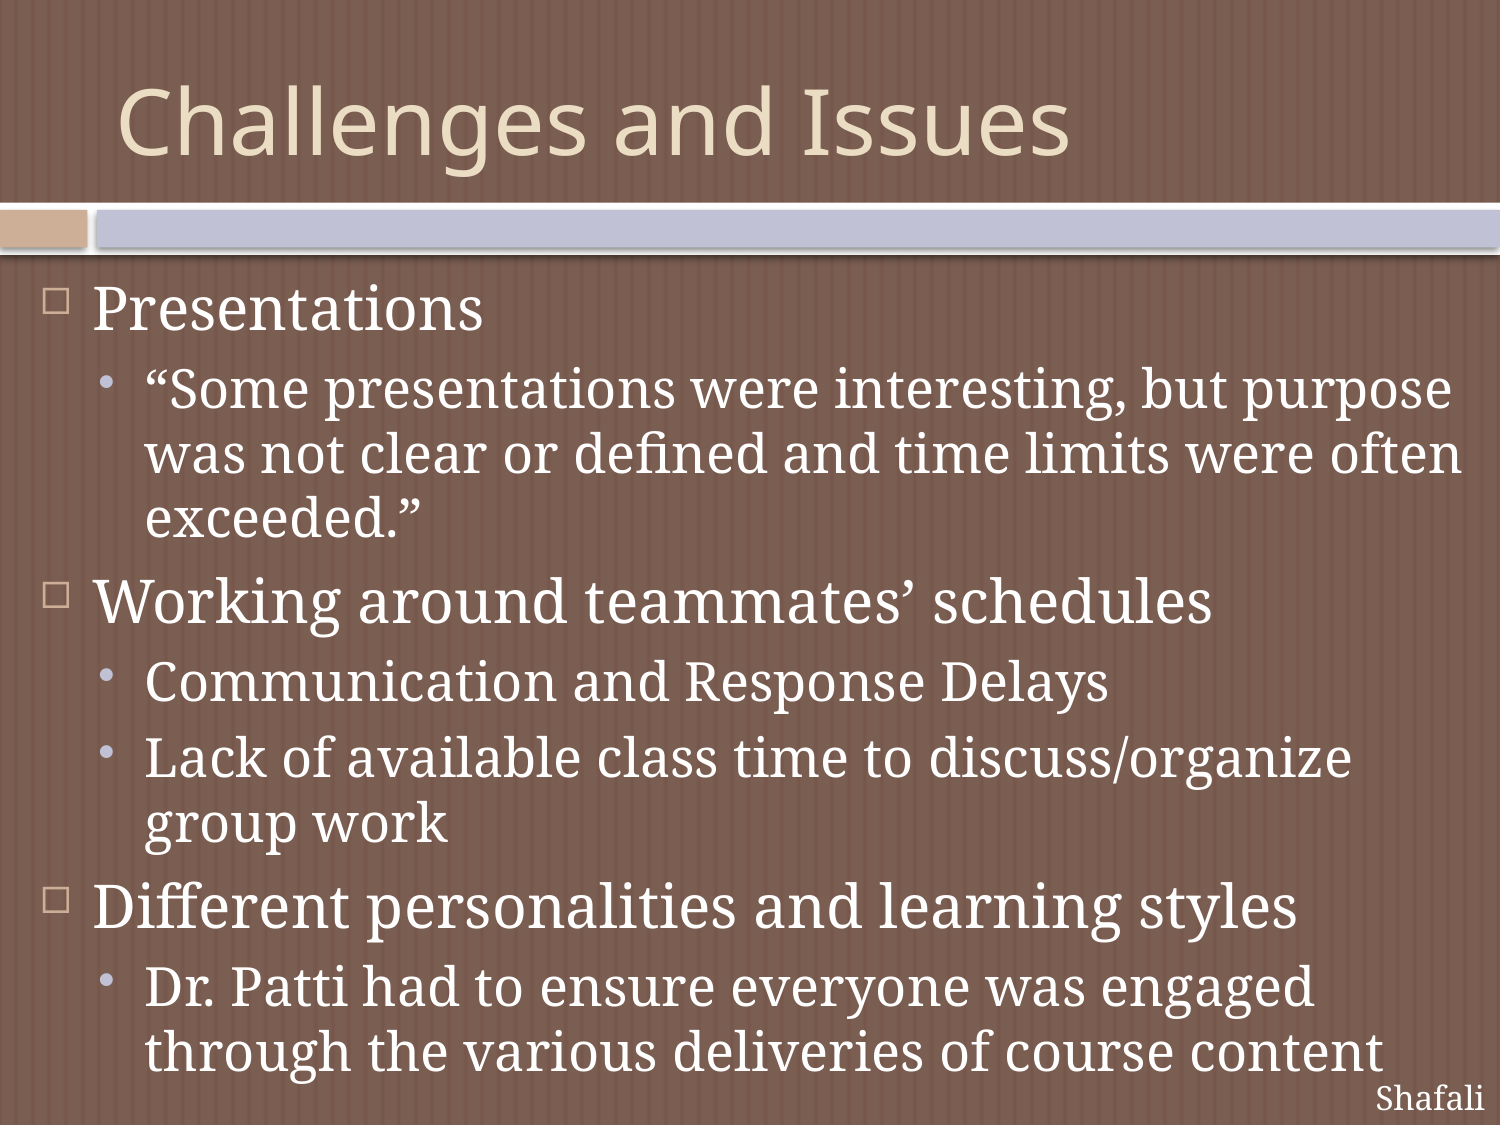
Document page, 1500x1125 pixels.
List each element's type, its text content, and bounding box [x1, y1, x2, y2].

text_box Shafali [1175, 1069, 1500, 1125]
list Presentations “Some presentations were interesting, but purpose was not clear or defined and time limits were often exceeded.” Working around teammates’ schedules Communication and Response Delays Lack of available class time to discuss/organize group work Different personalities and learning styles Dr. Patti had to ensure everyone was engaged through the various deliveries of course content [24, 262, 1500, 1125]
title Challenges and Issues [100, 37, 1439, 201]
